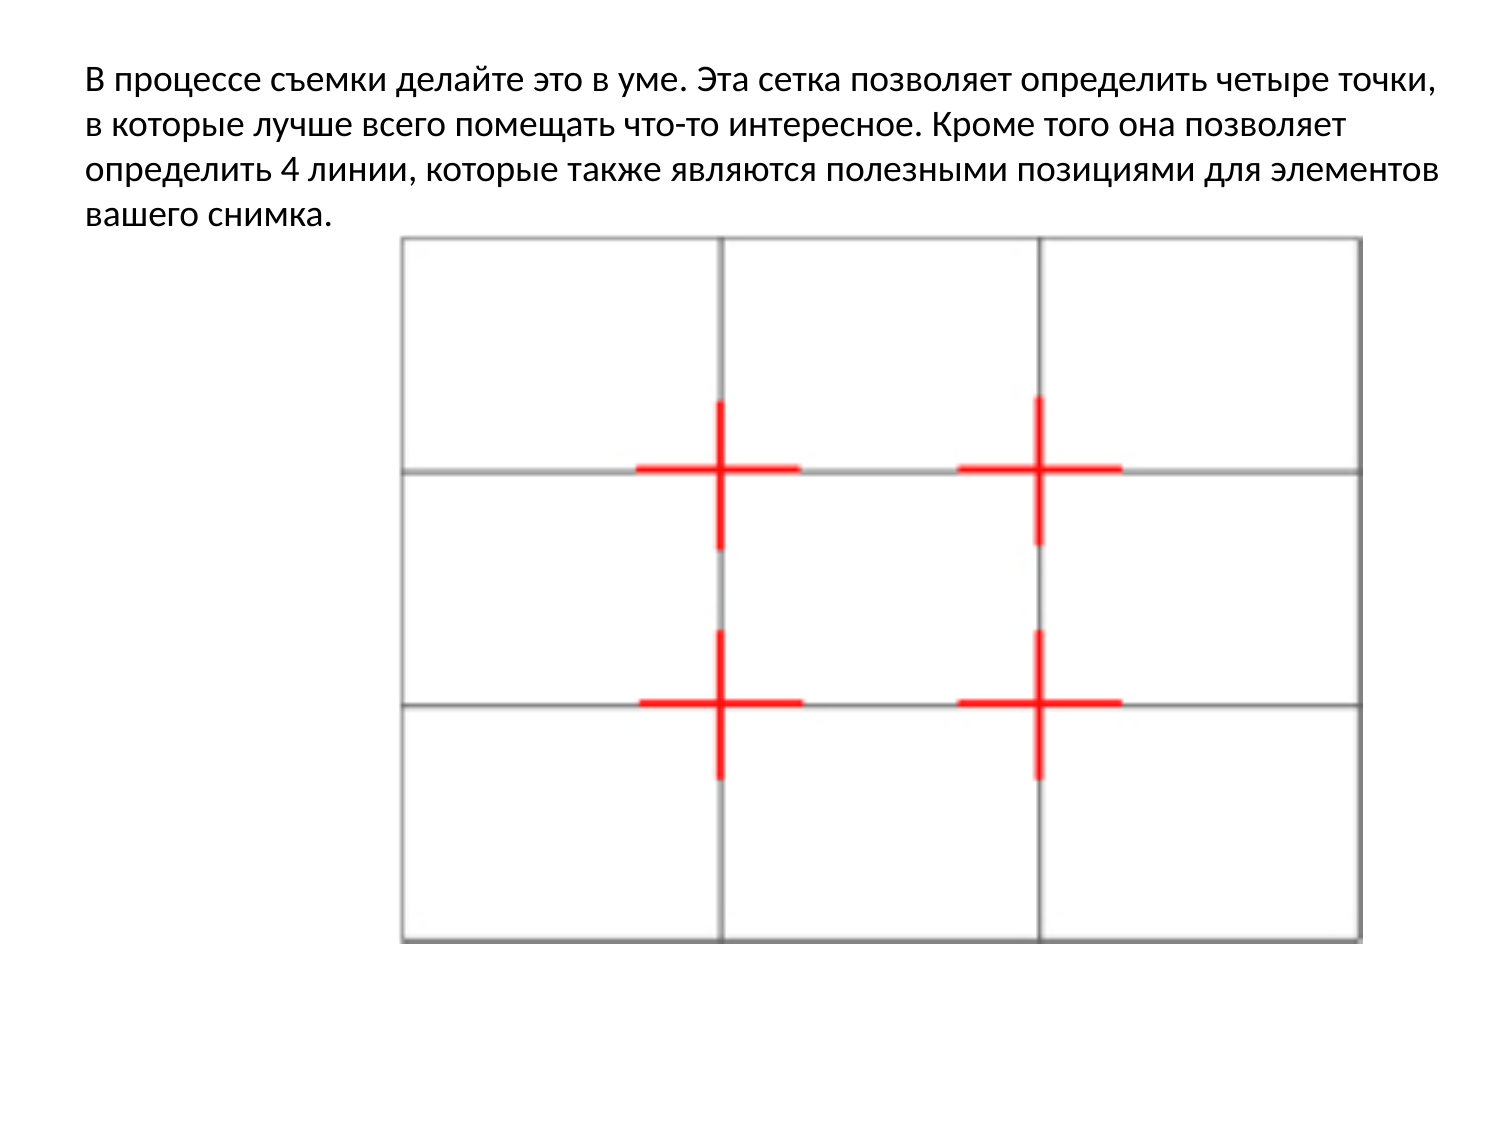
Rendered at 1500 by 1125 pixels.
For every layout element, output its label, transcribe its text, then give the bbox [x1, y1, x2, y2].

picture [398, 234, 1363, 944]
text_box В процессе съемки делайте это в уме. Эта сетка позволяет определить четыре точки, в которые лучше всего помещать что-то интересное. Кроме того она позволяет определить 4 линии, которые также являются полезными позициями для элементов вашего снимка. [70, 46, 1465, 287]
